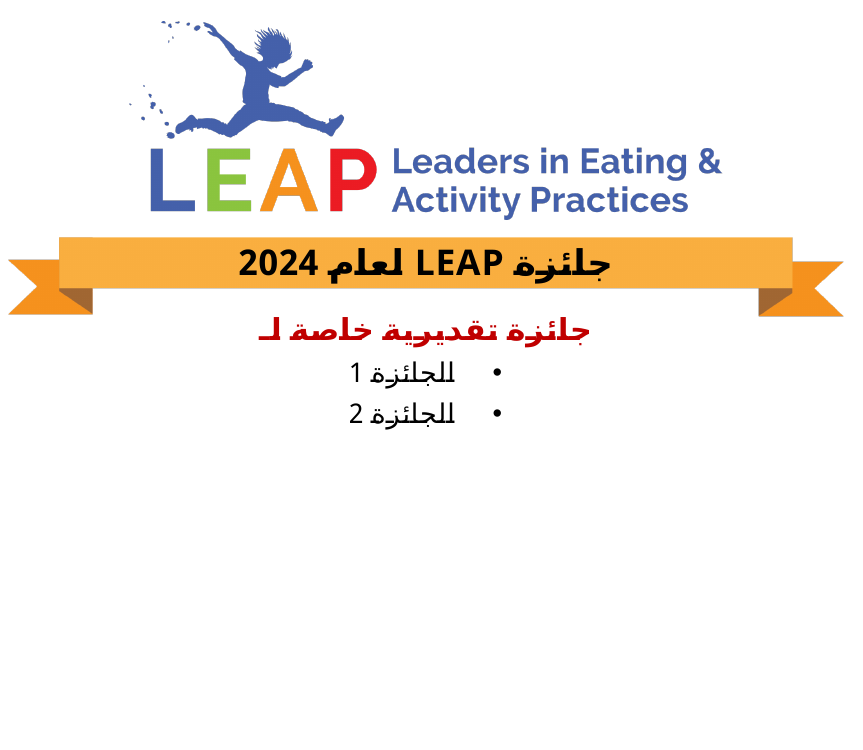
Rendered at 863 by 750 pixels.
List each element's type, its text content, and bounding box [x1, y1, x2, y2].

title جائزة LEAP لعام 2024 [60, 240, 792, 287]
list جائزة تقديرية خاصة لـ الجائزة 1 الجائزة 2 [91, 307, 760, 603]
picture [1, 0, 863, 338]
